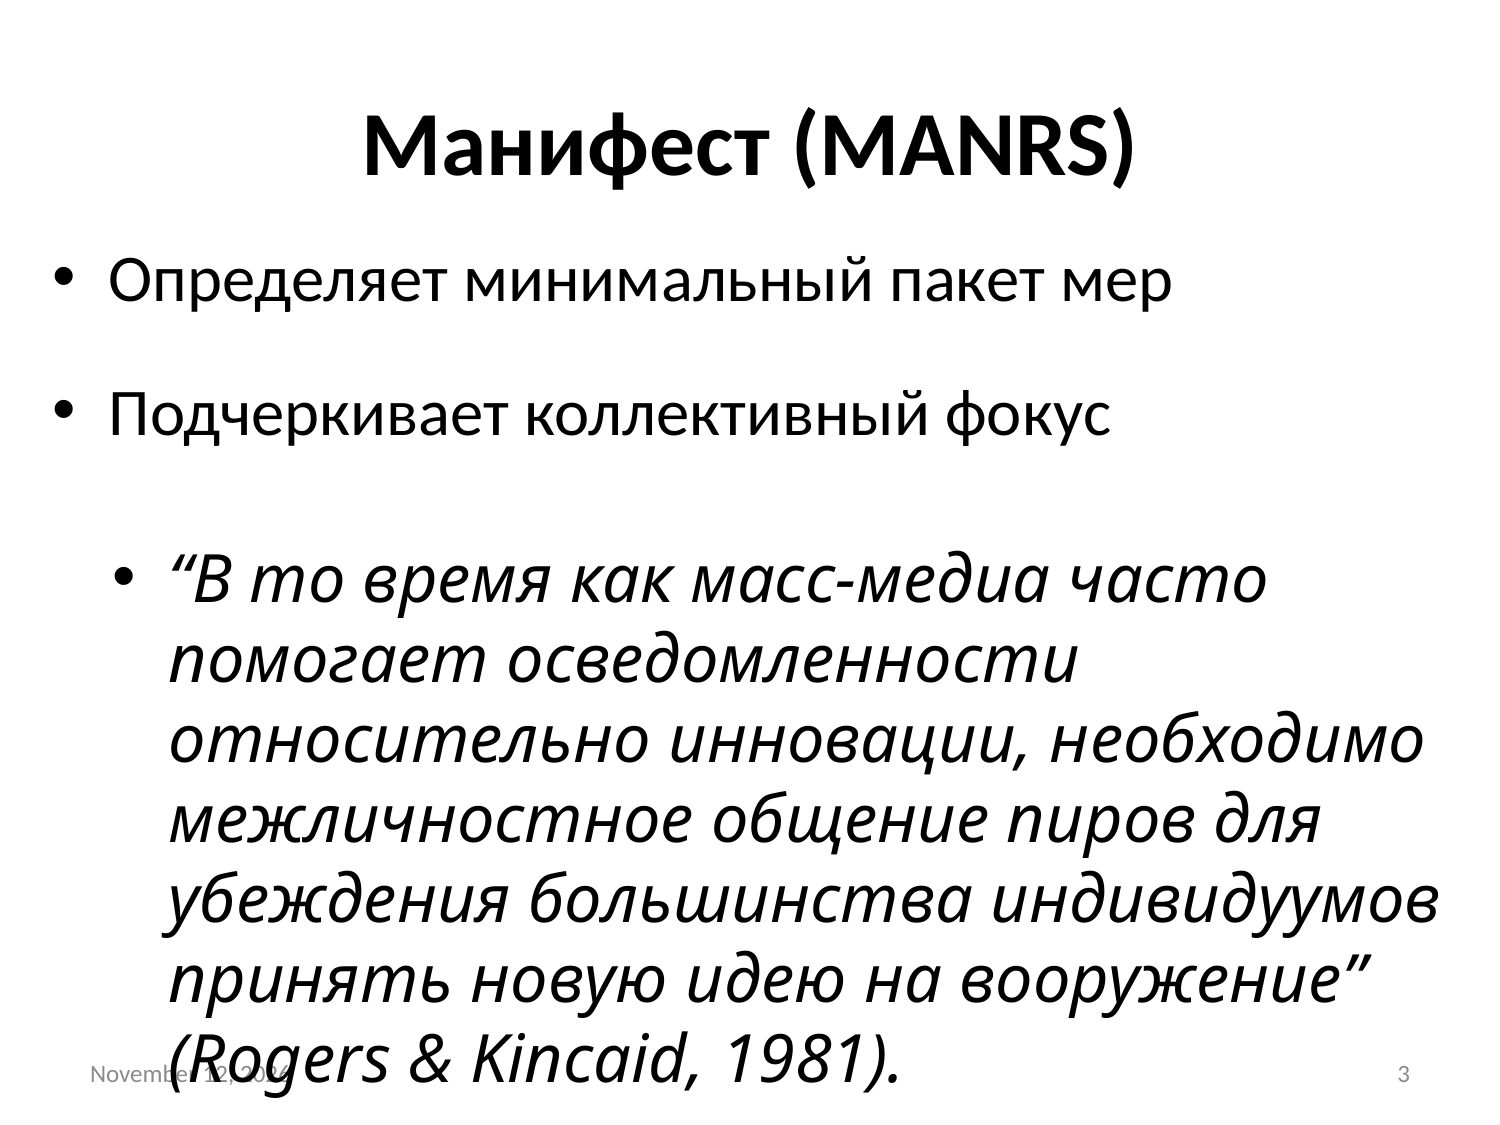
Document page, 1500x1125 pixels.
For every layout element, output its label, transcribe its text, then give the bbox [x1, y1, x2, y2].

slide_number 3 [1074, 1042, 1425, 1103]
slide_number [75, 1042, 425, 1103]
list Определяет минимальный пакет мер Подчеркивает коллективный фокус “В то время как масс-медиа часто помогает осведомленности относительно инновации, необходимо межличностное общение пиров для убеждения большинства индивидуумов принять новую идею на вооружение” (Rogers & Kincaid, 1981). [37, 187, 1500, 995]
title Манифест (MANRS) [75, 45, 1425, 187]
